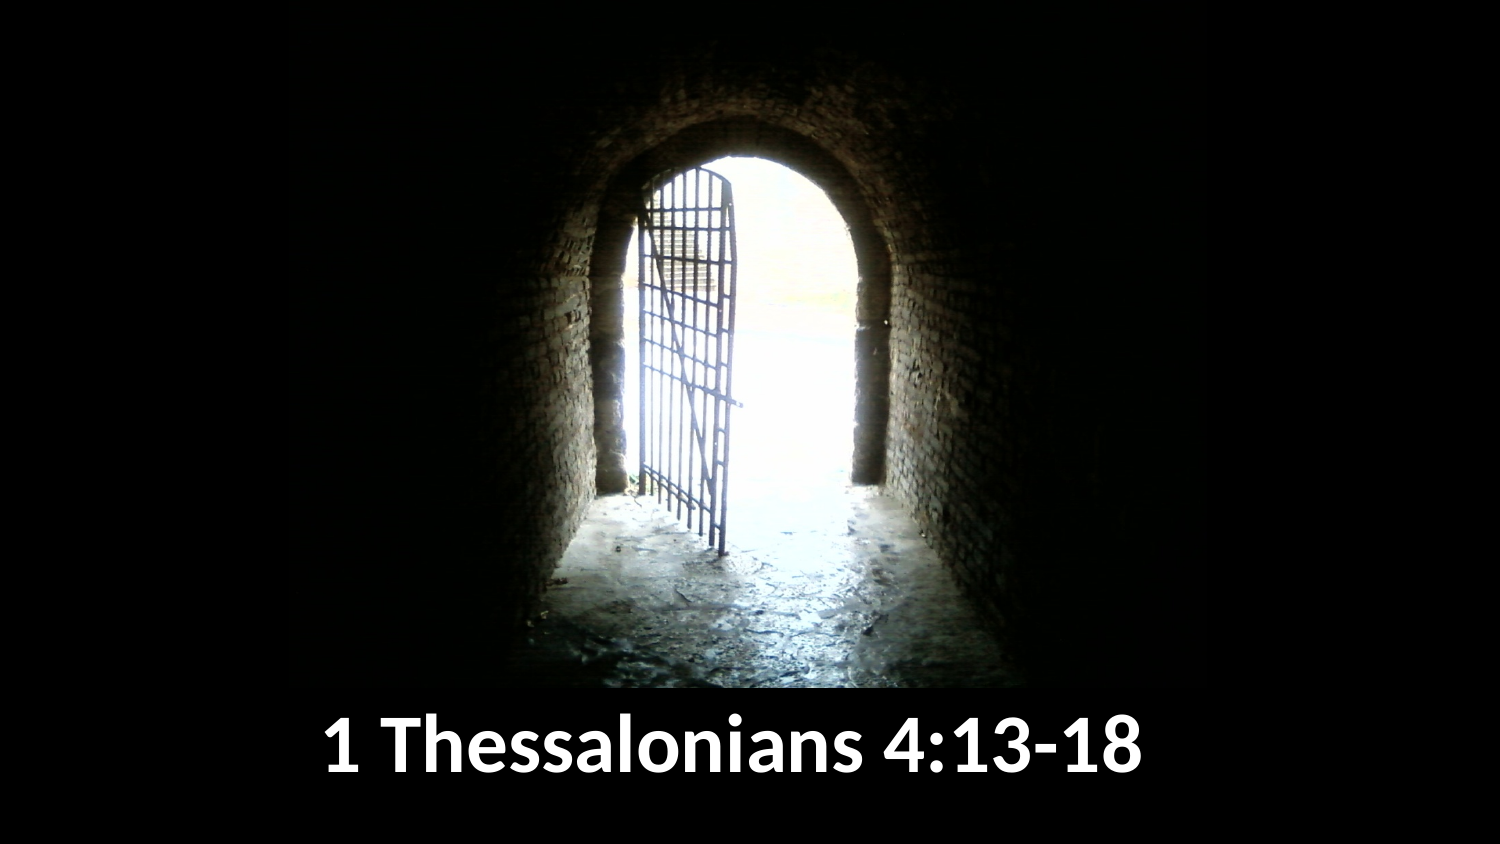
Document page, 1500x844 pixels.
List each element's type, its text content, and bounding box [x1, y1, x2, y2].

picture [288, 0, 1207, 688]
text_box 1 Thessalonians 4:13-18 [304, 697, 1191, 797]
